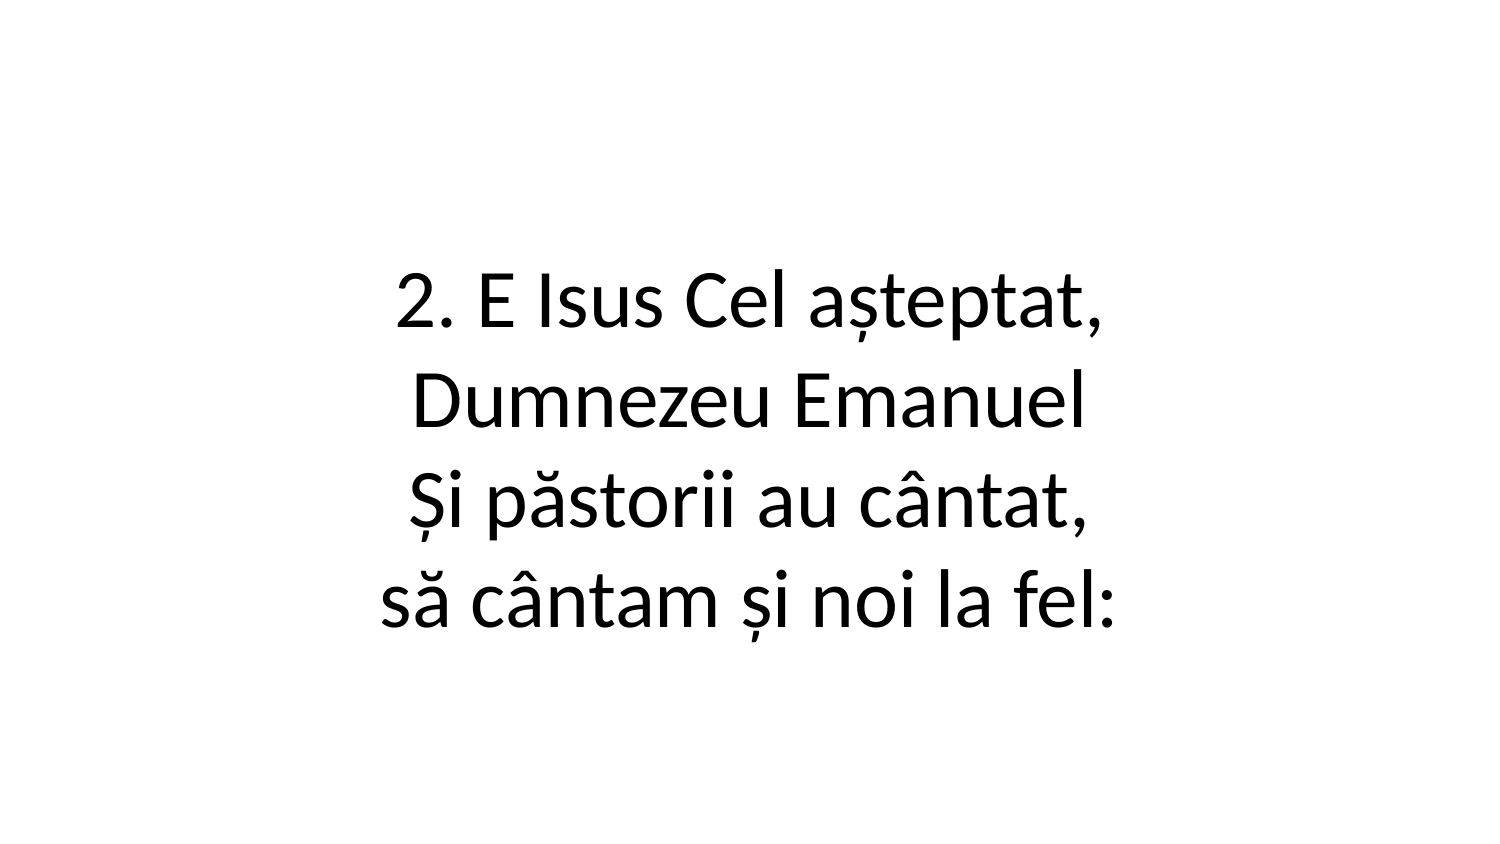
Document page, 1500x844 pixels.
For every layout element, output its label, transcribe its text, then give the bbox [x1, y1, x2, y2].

text_box 2. E Isus Cel așteptat, Dumnezeu Emanuel Și păstorii au cântat, să cântam și noi la fel: [364, 192, 1135, 652]
